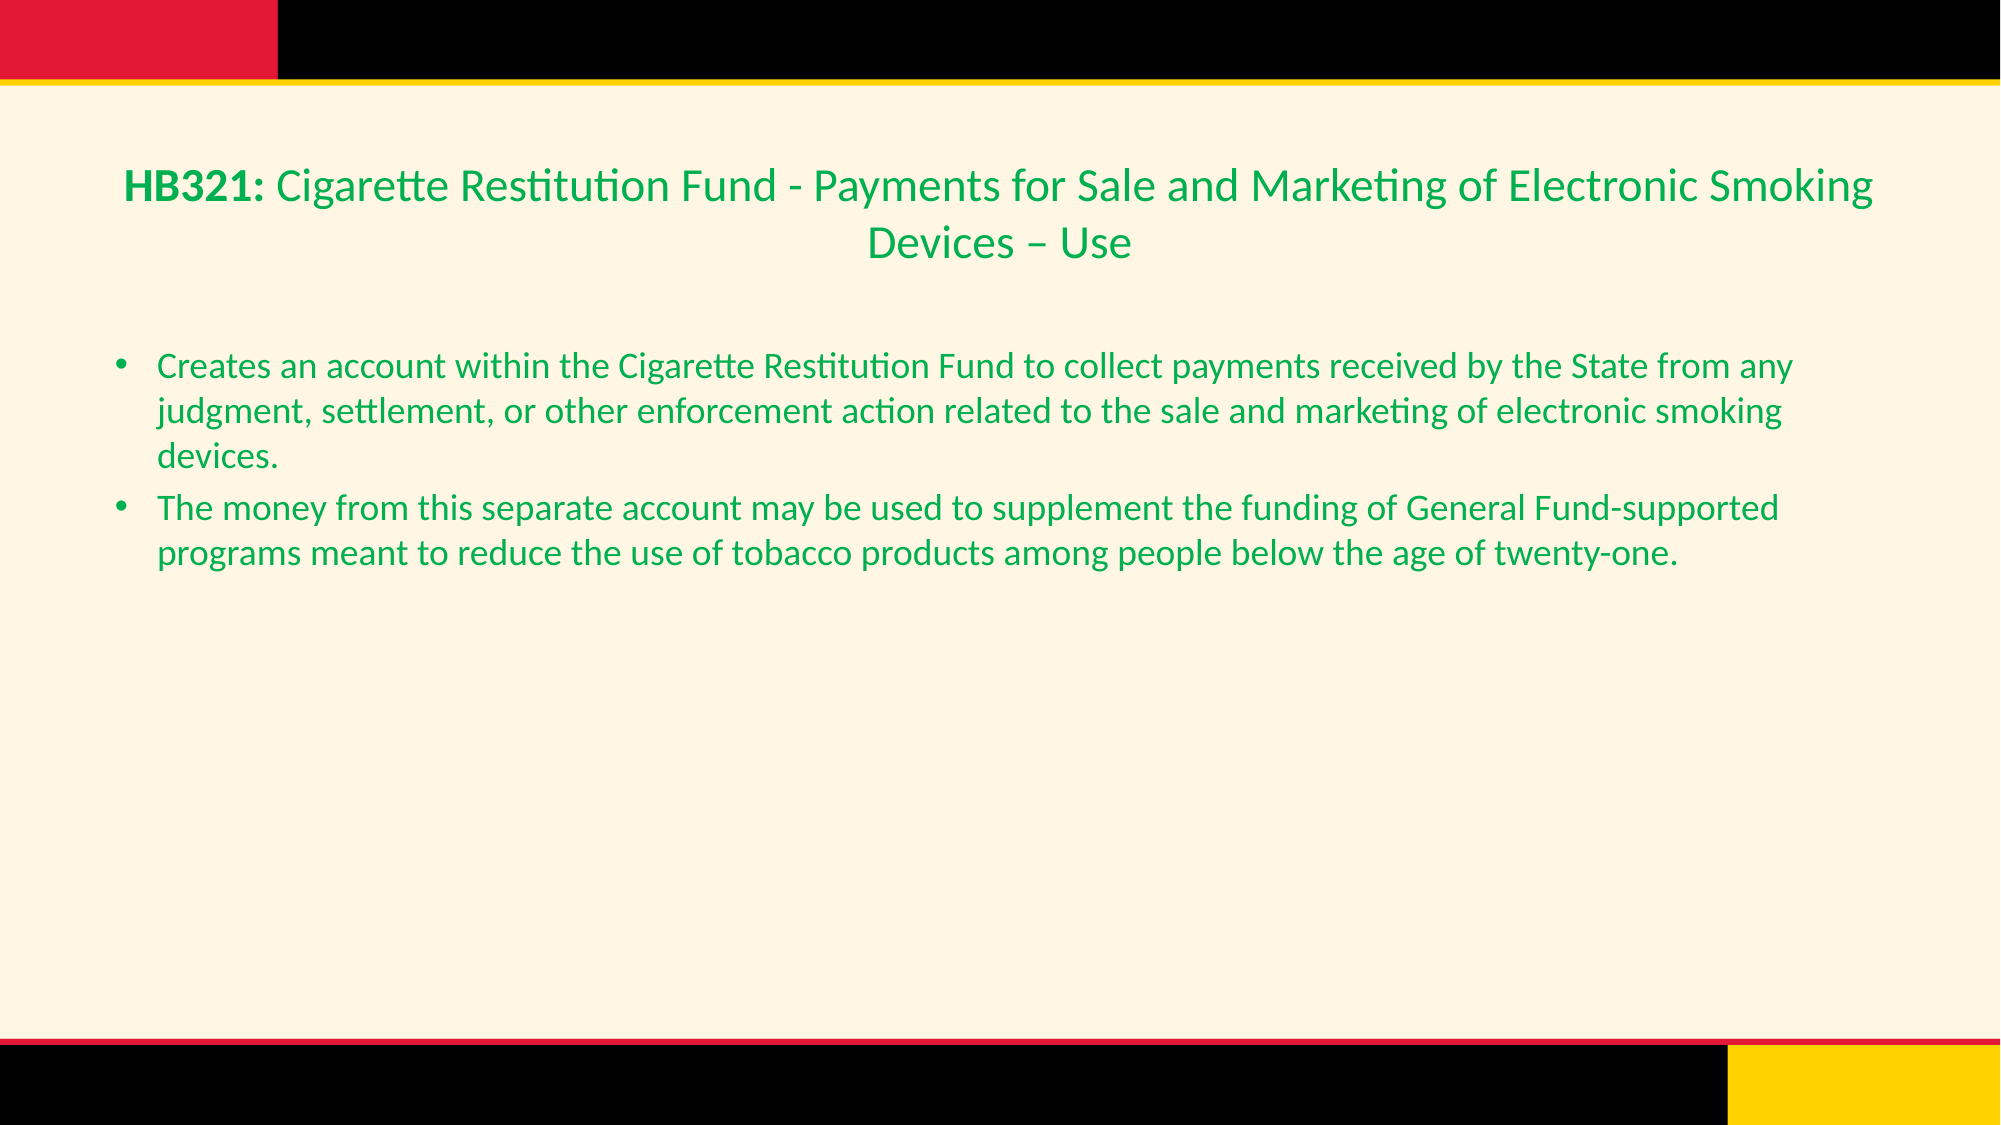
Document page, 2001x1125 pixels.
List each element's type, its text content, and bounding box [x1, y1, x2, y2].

picture [0, 0, 2001, 1125]
title HB321: Cigarette Restitution Fund - Payments for Sale and Marketing of Electronic Smoking Devices – Use [99, 145, 1900, 333]
list Creates an account within the Cigarette Restitution Fund to collect payments received by the State from any judgment, settlement, or other enforcement action related to the sale and marketing of electronic smoking devices. The money from this separate account may be used to supplement the funding of General Fund-supported programs meant to reduce the use of tobacco products among people below the age of twenty-one. [99, 333, 1900, 1005]
